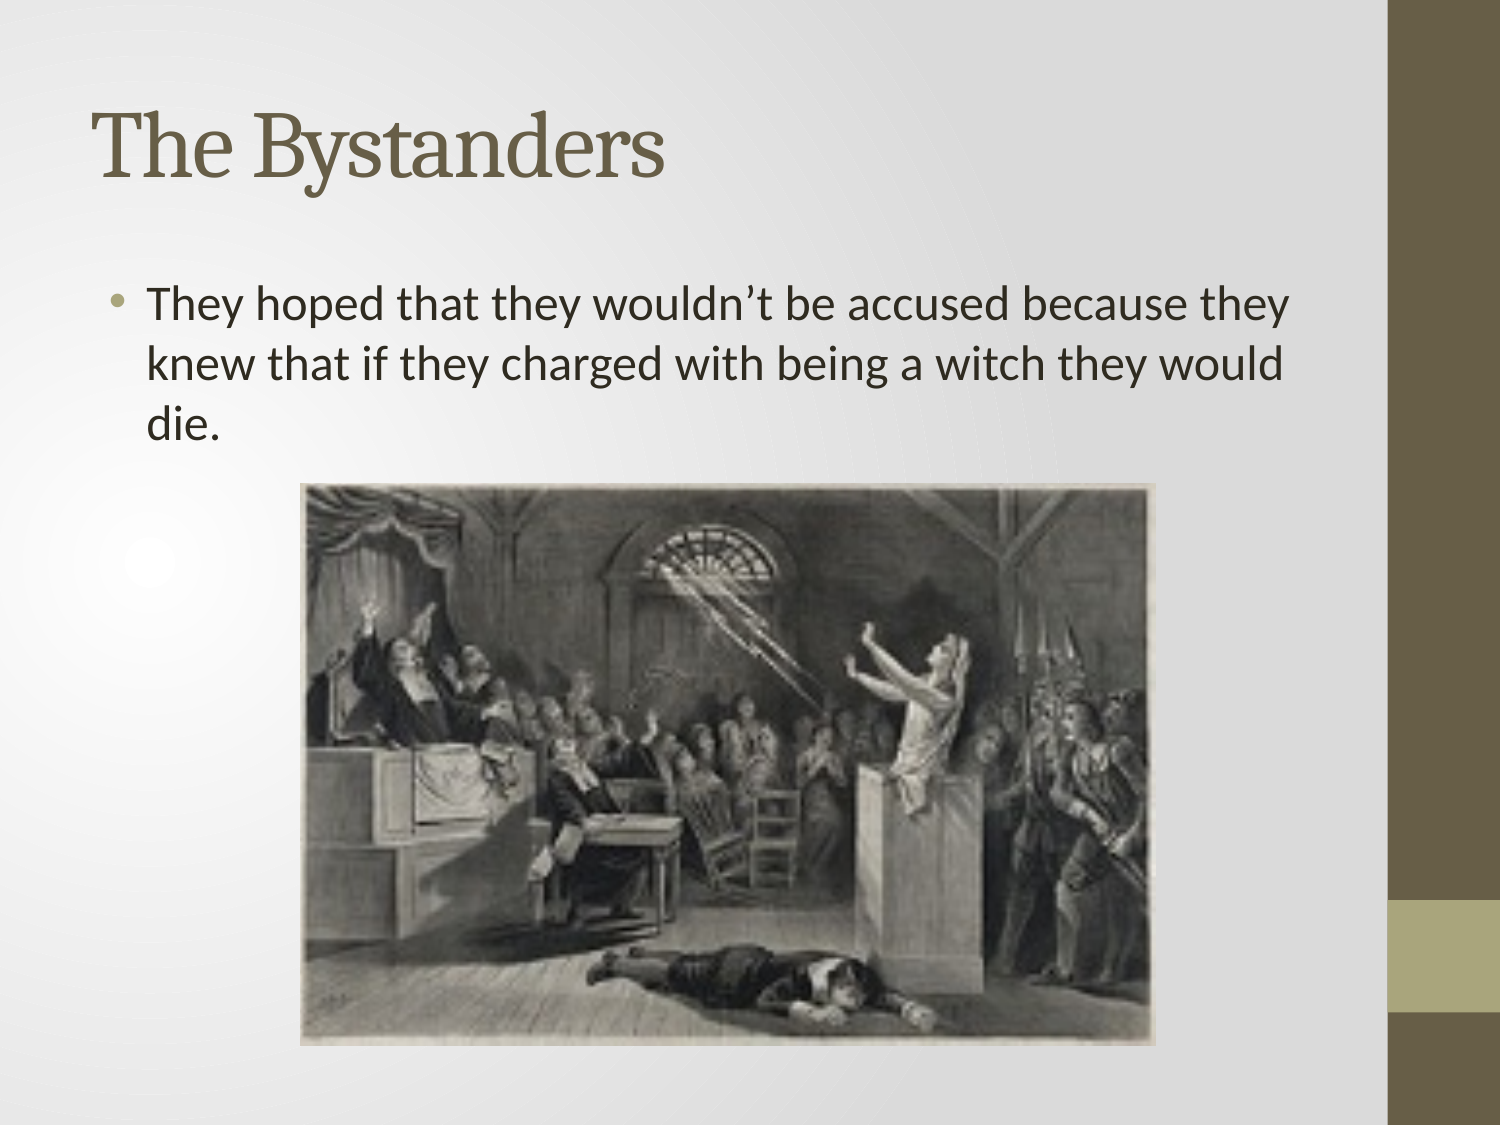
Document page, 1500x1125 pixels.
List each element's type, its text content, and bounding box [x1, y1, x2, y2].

picture [299, 483, 1156, 1046]
list They hoped that they wouldn’t be accused because they knew that if they charged with being a witch they would die. [75, 262, 1325, 1050]
title The Bystanders [75, 45, 1325, 233]
